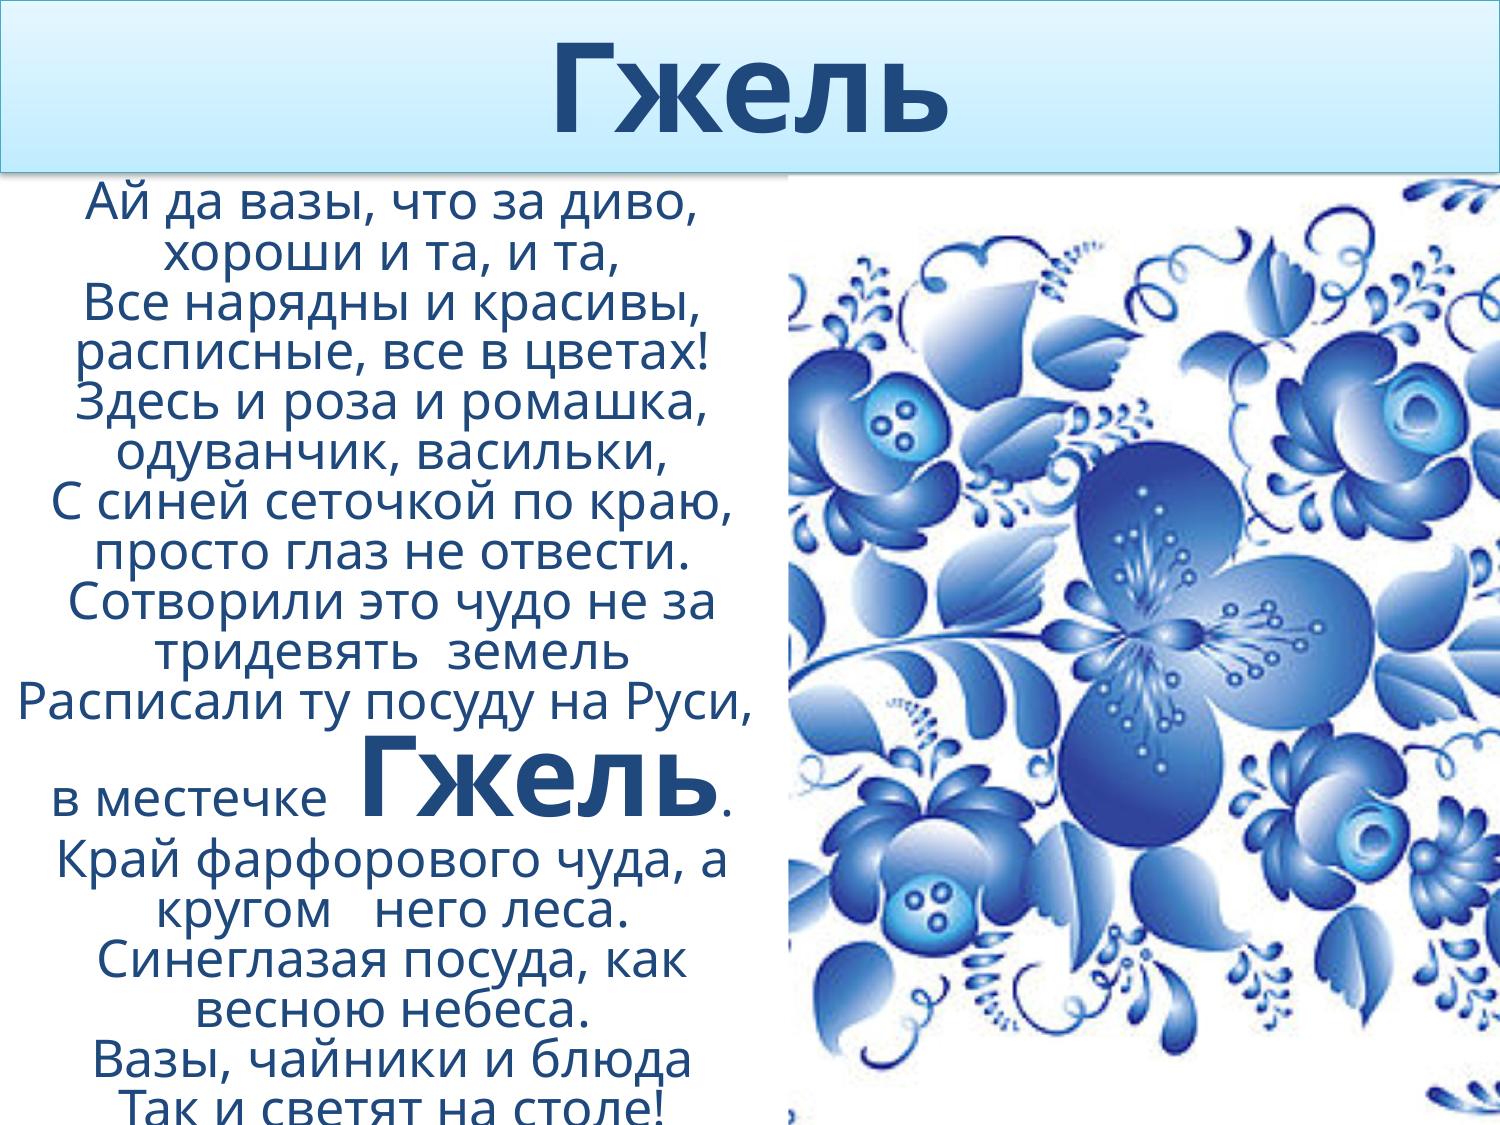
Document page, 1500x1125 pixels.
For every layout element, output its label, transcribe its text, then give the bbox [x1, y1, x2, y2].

picture [668, 177, 1500, 1124]
text_box Гжель [0, 0, 1500, 173]
text_box Ай да вазы, что за диво, хороши и та, и та, Все нарядны и красивы, расписные, все в цветах! Здесь и роза и ромашка, одуванчик, васильки, С синей сеточкой по краю, просто глаз не отвести. Сотворили это чудо не за тридевять земель Расписали ту посуду на Руси, в местечке Гжель. Край фарфорового чуда, а кругом него леса. Синеглазая посуда, как весною небеса. Вазы, чайники и блюда Так и светят на столе! Из раскрашенной посуды Есть вкусней и веселей. [0, 172, 786, 1125]
